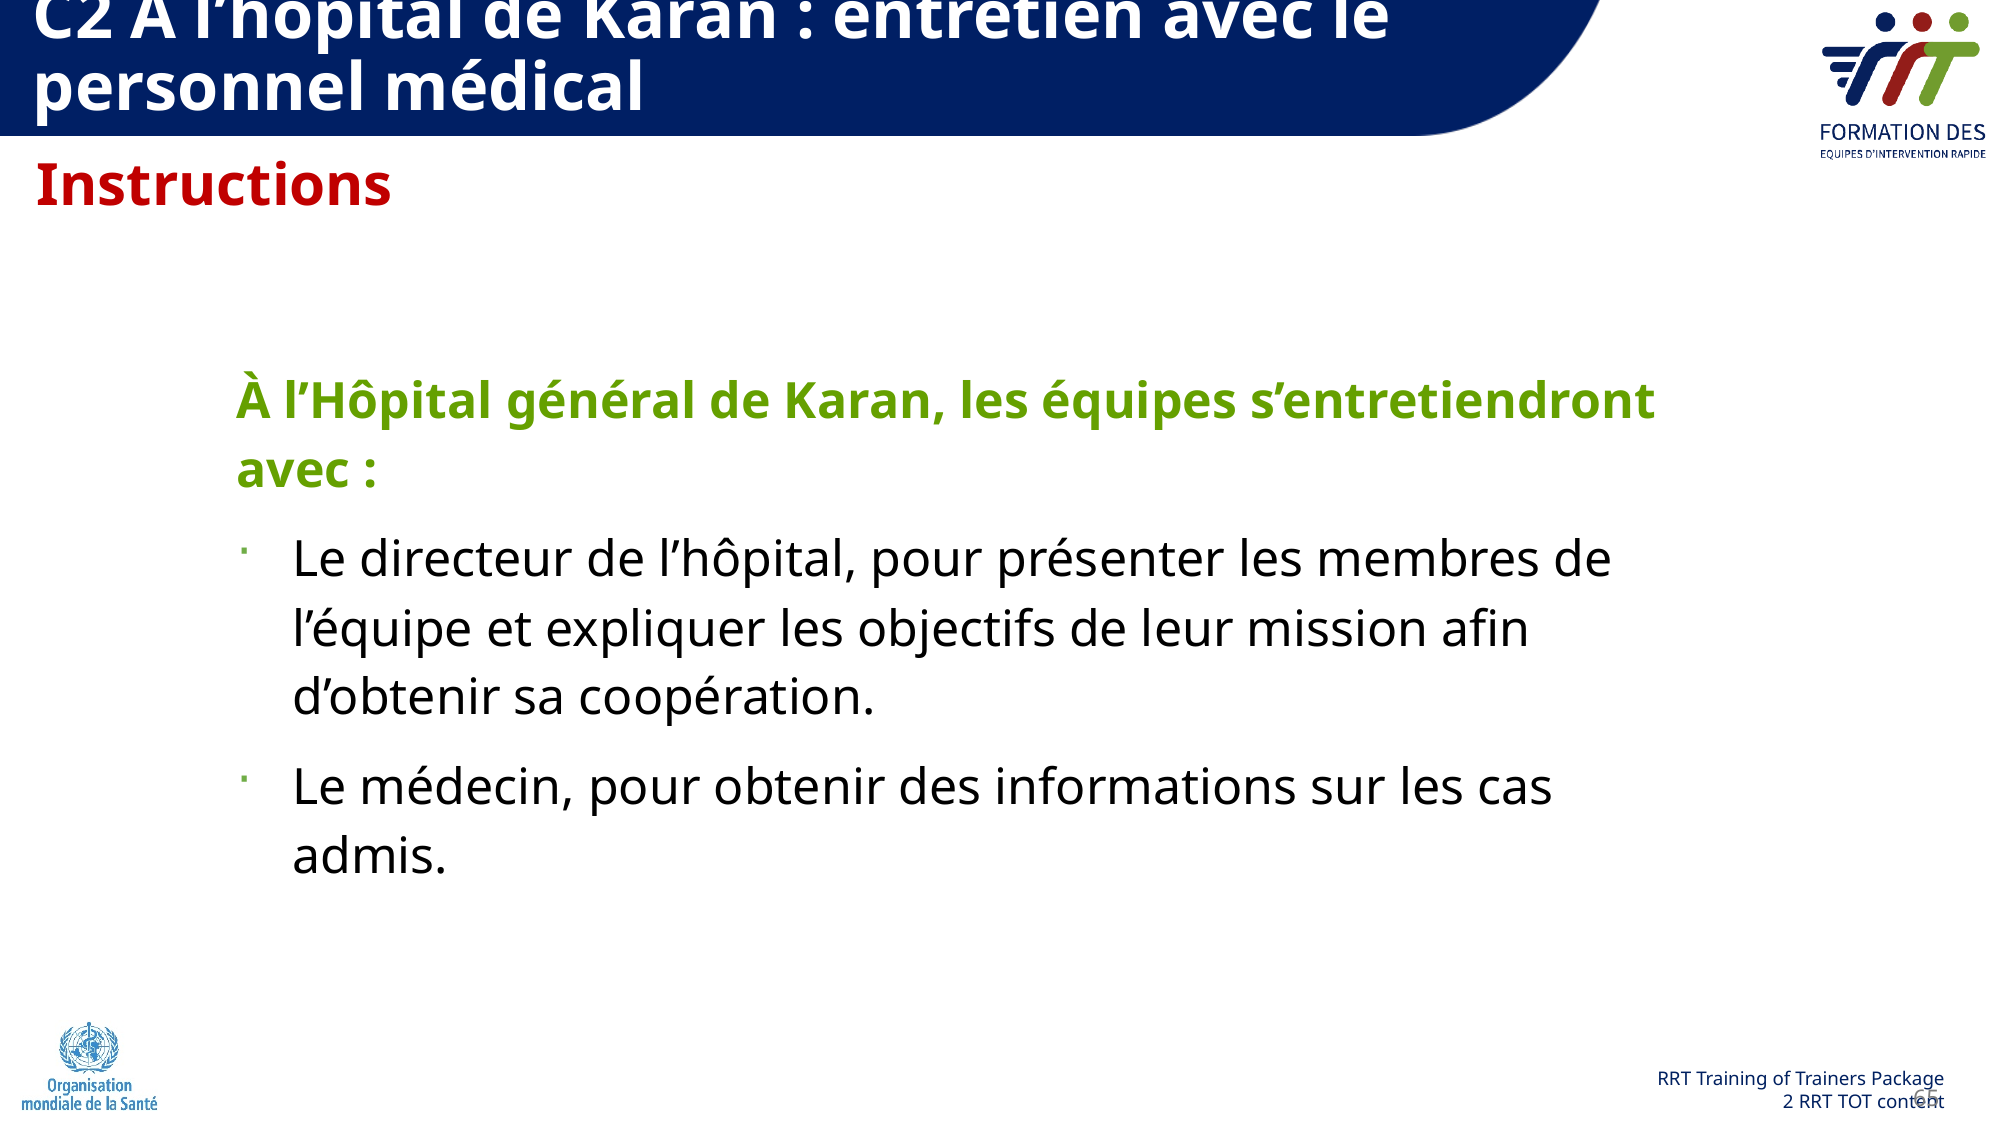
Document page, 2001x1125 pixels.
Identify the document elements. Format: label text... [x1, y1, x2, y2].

list À l’Hôpital général de Karan, les équipes s’entretiendront avec : Le directeur de l’hôpital, pour présenter les membres de l’équipe et expliquer les objectifs de leur mission afin d’obtenir sa coopération. Le médecin, pour obtenir des informations sur les cas admis. [228, 351, 1721, 815]
picture [0, 0, 1623, 136]
picture [20, 1020, 158, 1111]
text_box Instructions [29, 147, 1365, 226]
title C2 À l’hôpital de Karan : entretien avec le personnel médical [24, 0, 1524, 107]
picture [1820, 11, 1986, 160]
